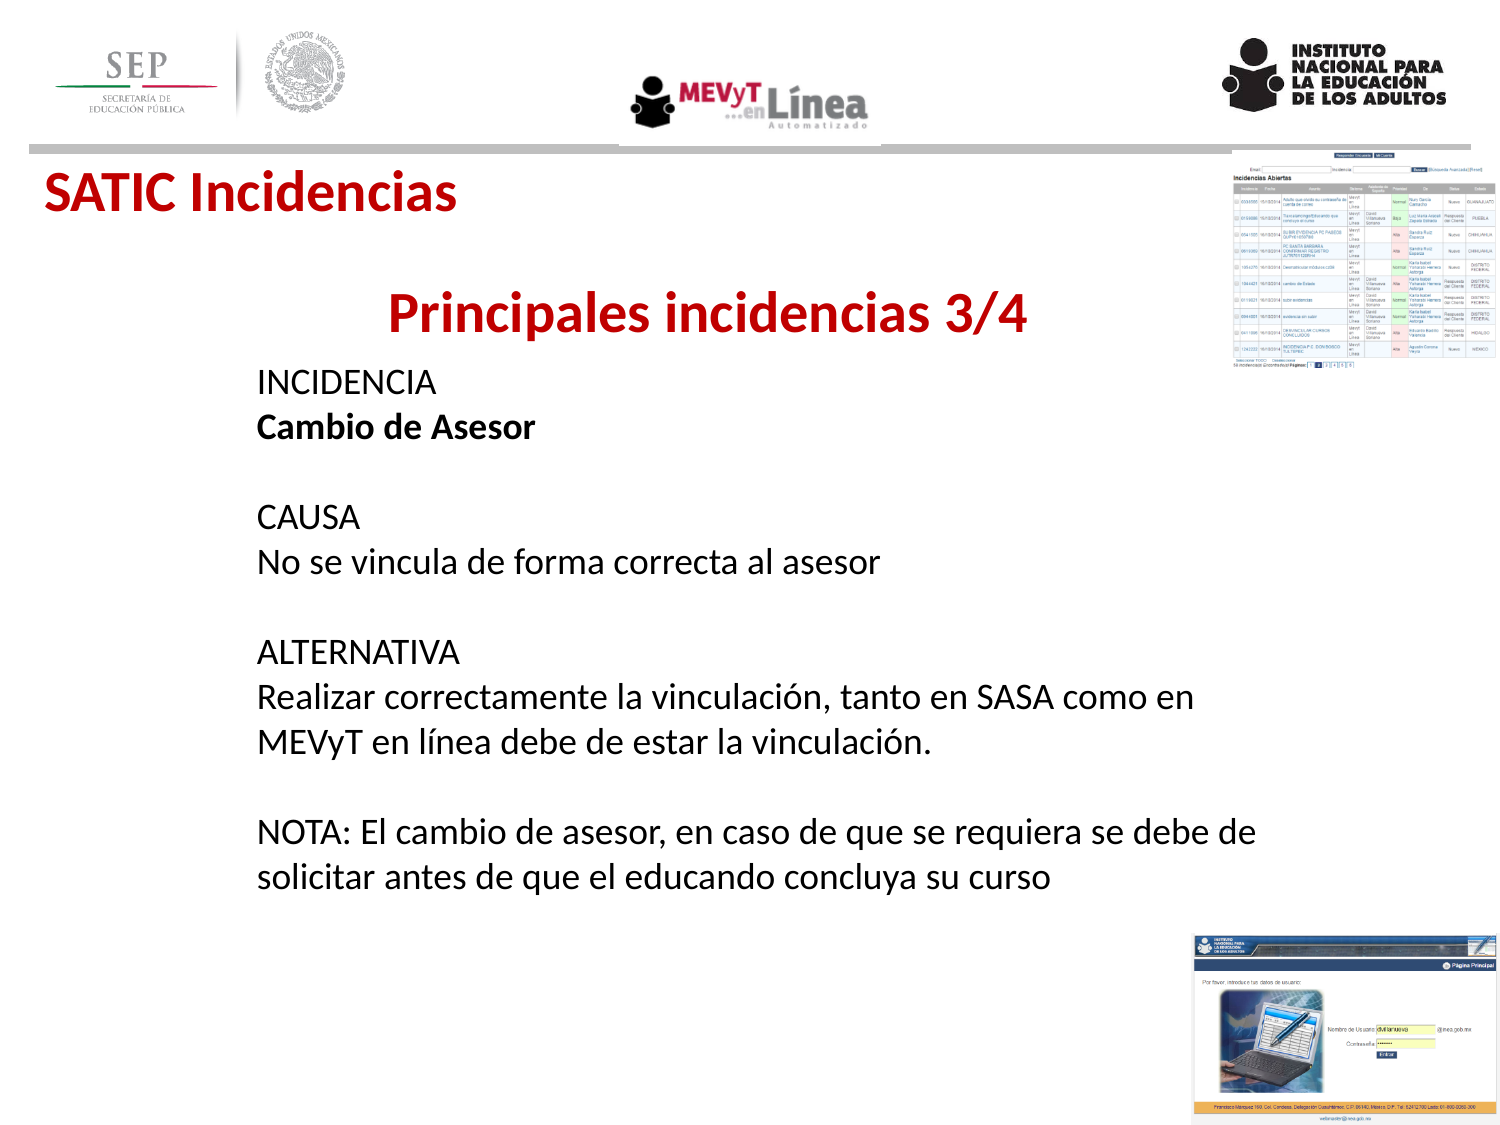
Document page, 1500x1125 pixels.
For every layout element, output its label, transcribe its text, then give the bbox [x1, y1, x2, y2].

text_box SATIC Incidencias [29, 145, 807, 231]
text_box Principales incidencias 3/4 [373, 267, 1151, 349]
picture [1191, 933, 1500, 1125]
picture [1231, 150, 1499, 369]
text_box INCIDENCIA Cambio de Asesor CAUSA No se vincula de forma correcta al asesor ALTERNATIVA Realizar correctamente la vinculación, tanto en SASA como en MEVyT en línea debe de estar la vinculación. NOTA: El cambio de asesor, en caso de que se requiera se debe de solicitar antes de que el educando concluya su curso [242, 349, 1306, 905]
picture [1222, 38, 1446, 112]
picture [53, 24, 347, 126]
picture [618, 54, 882, 146]
